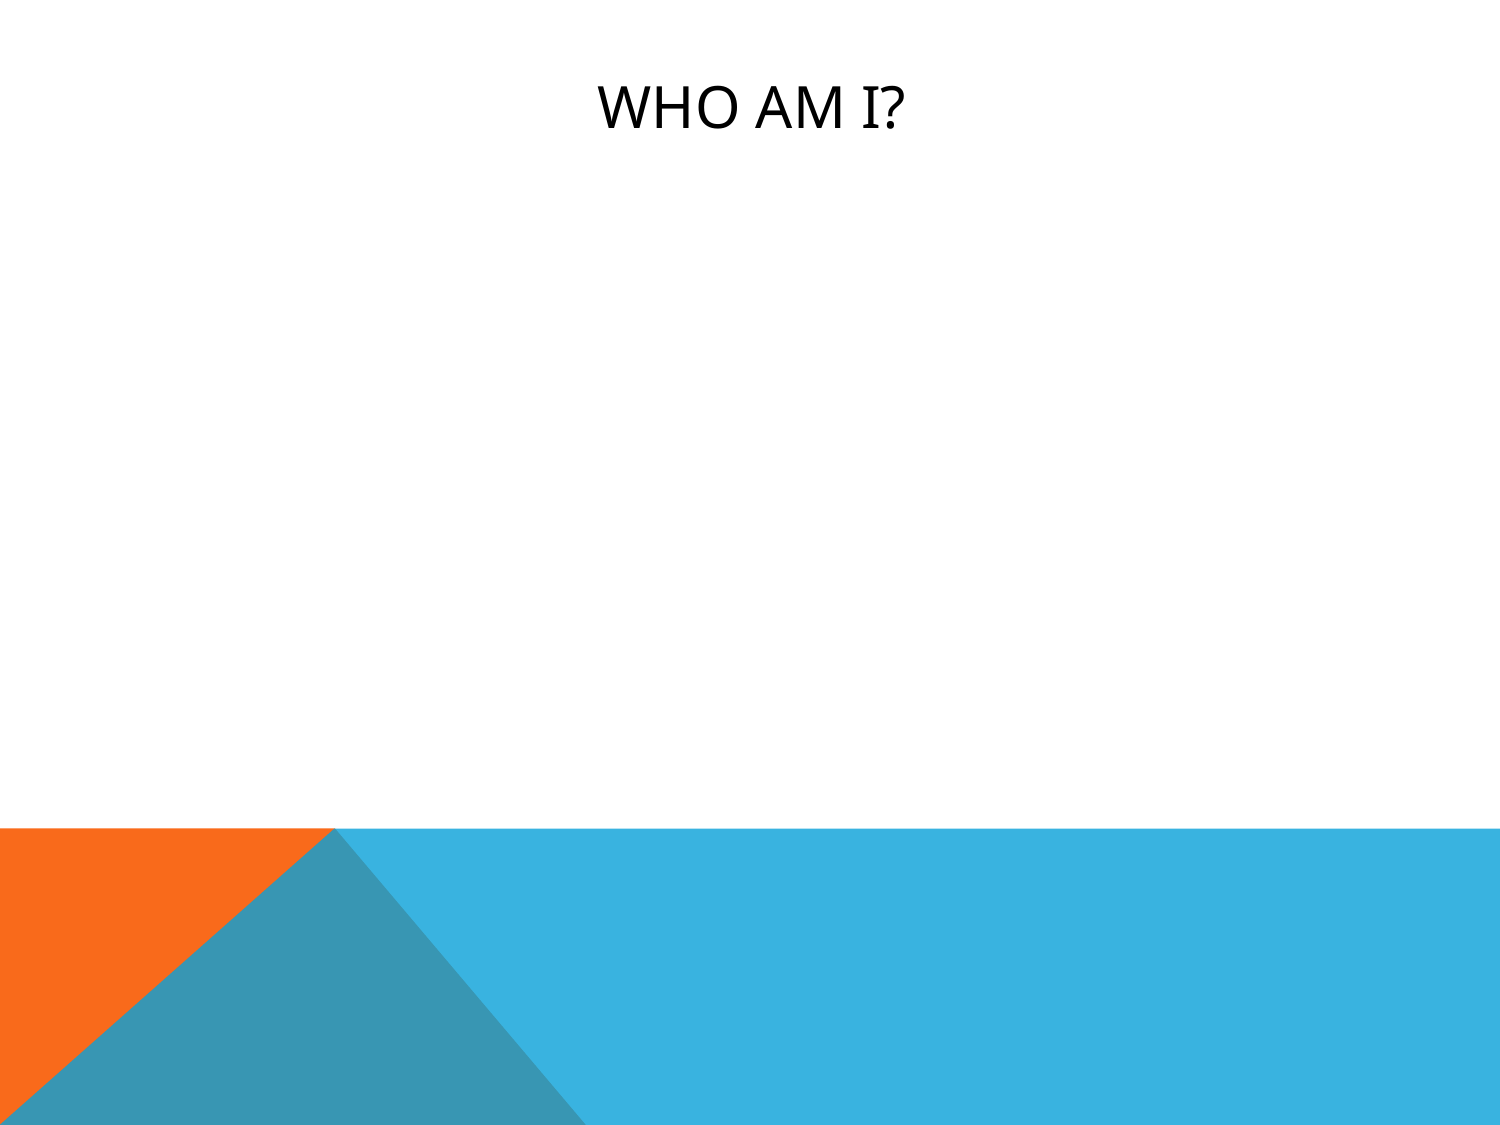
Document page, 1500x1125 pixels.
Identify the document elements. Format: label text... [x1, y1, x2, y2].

title Who am I? [135, 60, 1369, 150]
